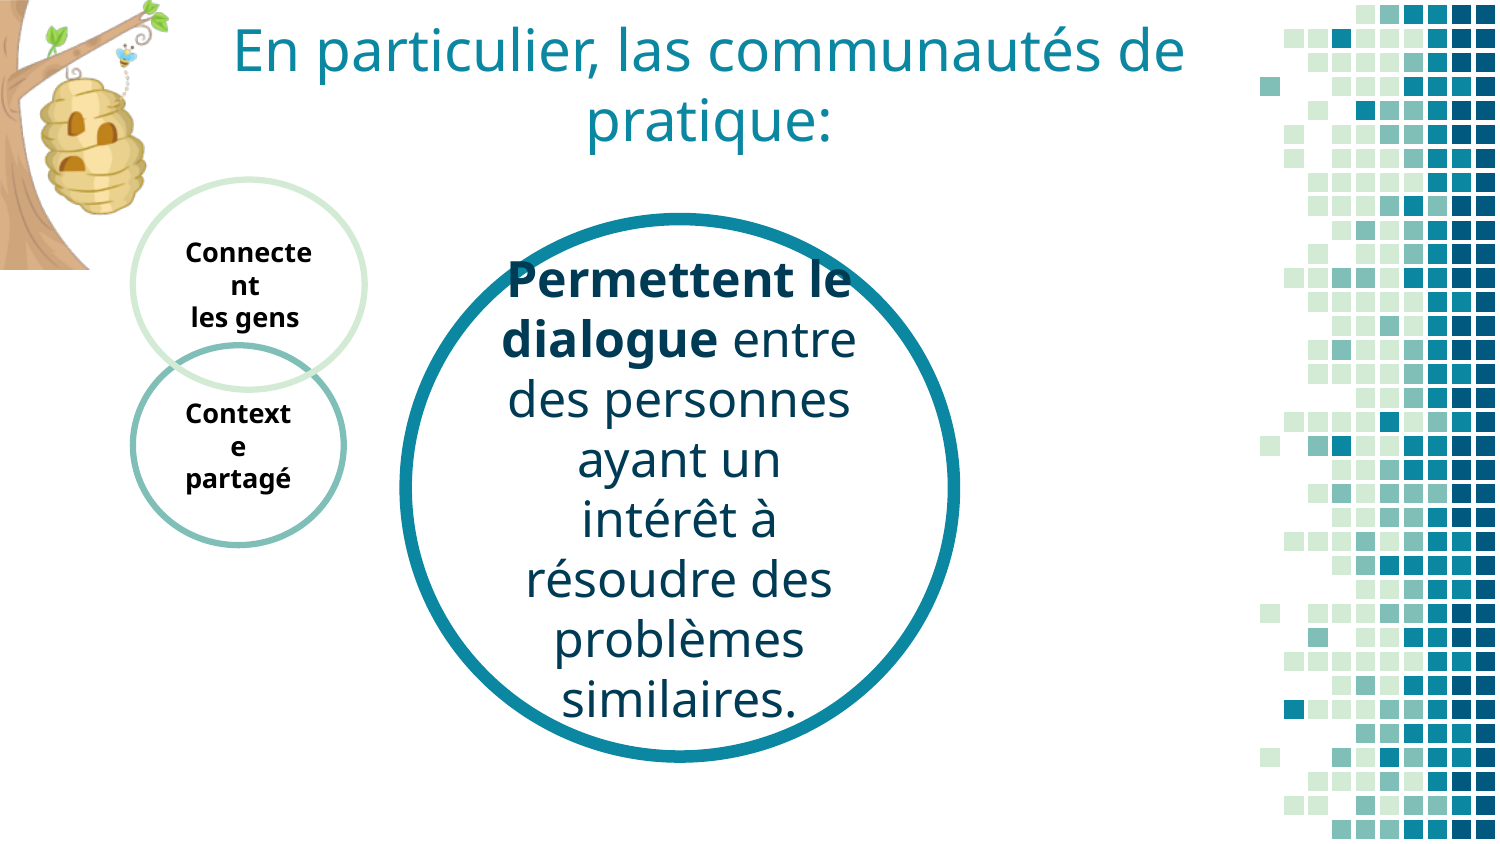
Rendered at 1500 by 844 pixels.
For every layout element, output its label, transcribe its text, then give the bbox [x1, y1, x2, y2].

picture [0, 0, 169, 270]
text_box Permettent le dialogue entre des personnes ayant un intérêt à résoudre des problèmes similaires. [405, 219, 954, 757]
text_box En particulier, las communautés de pratique: [173, 63, 1284, 169]
text_box Contexte partagé [132, 366, 344, 546]
text_box Connectent les gens [132, 179, 365, 390]
